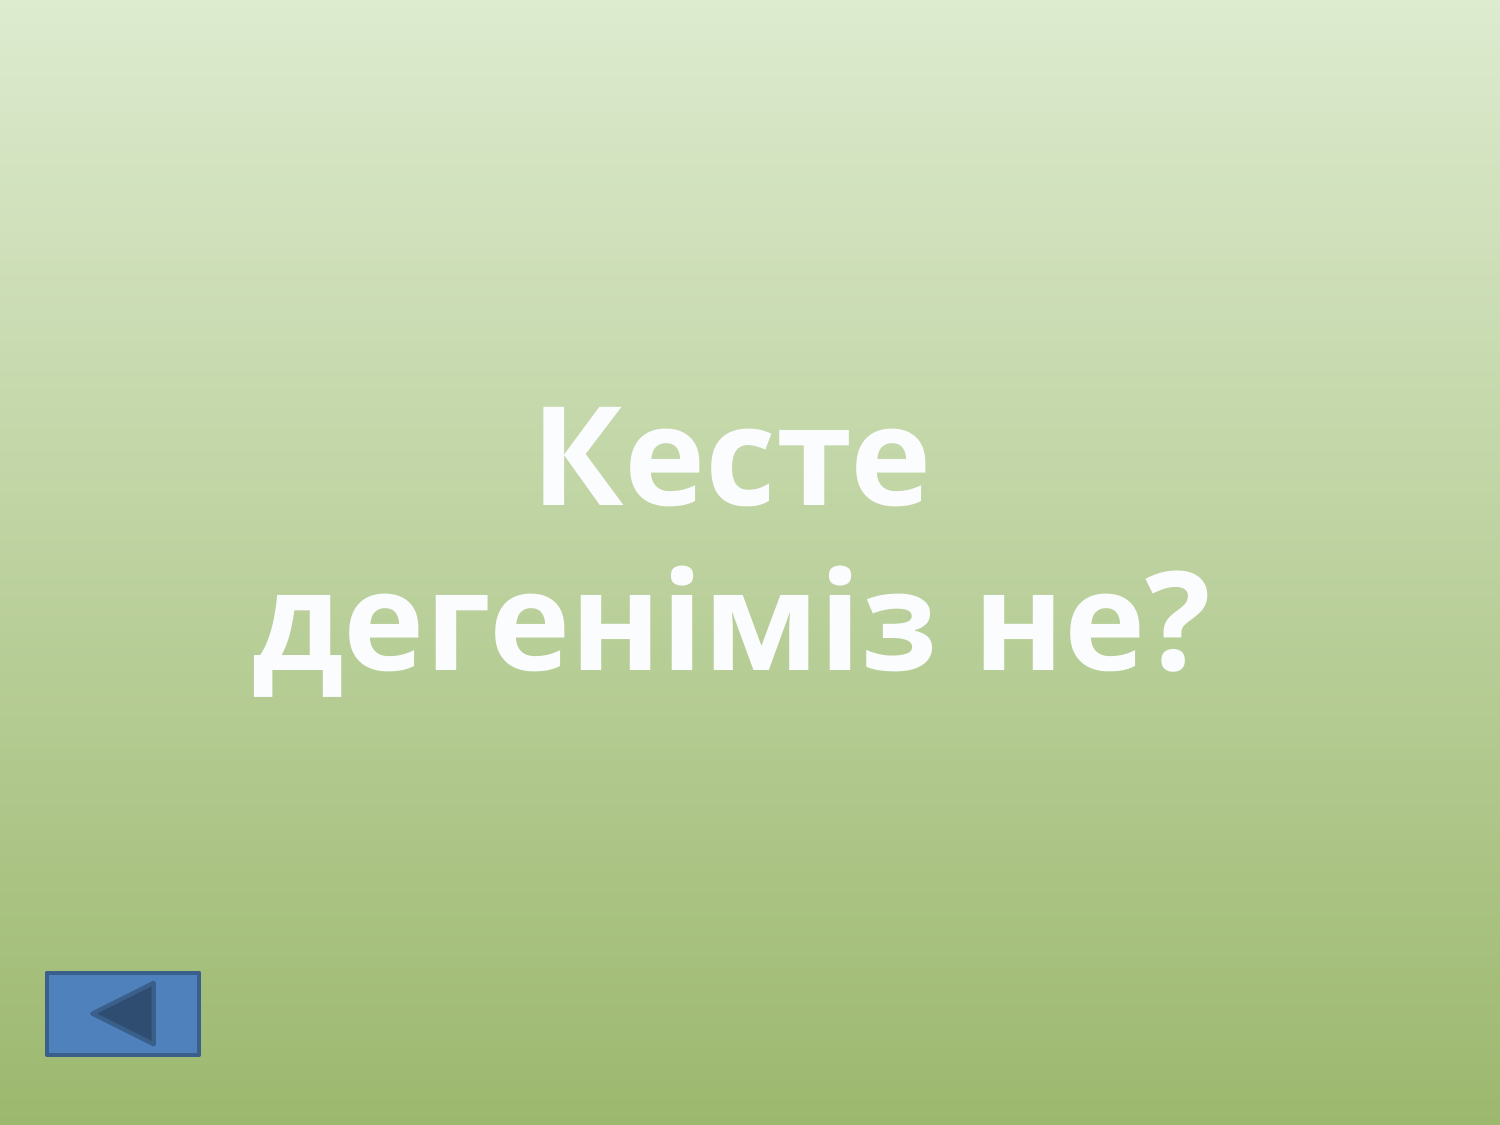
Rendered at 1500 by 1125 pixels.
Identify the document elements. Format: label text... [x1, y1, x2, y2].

title Кесте дегеніміз не? [0, 421, 1500, 645]
text_box [45, 971, 201, 1057]
